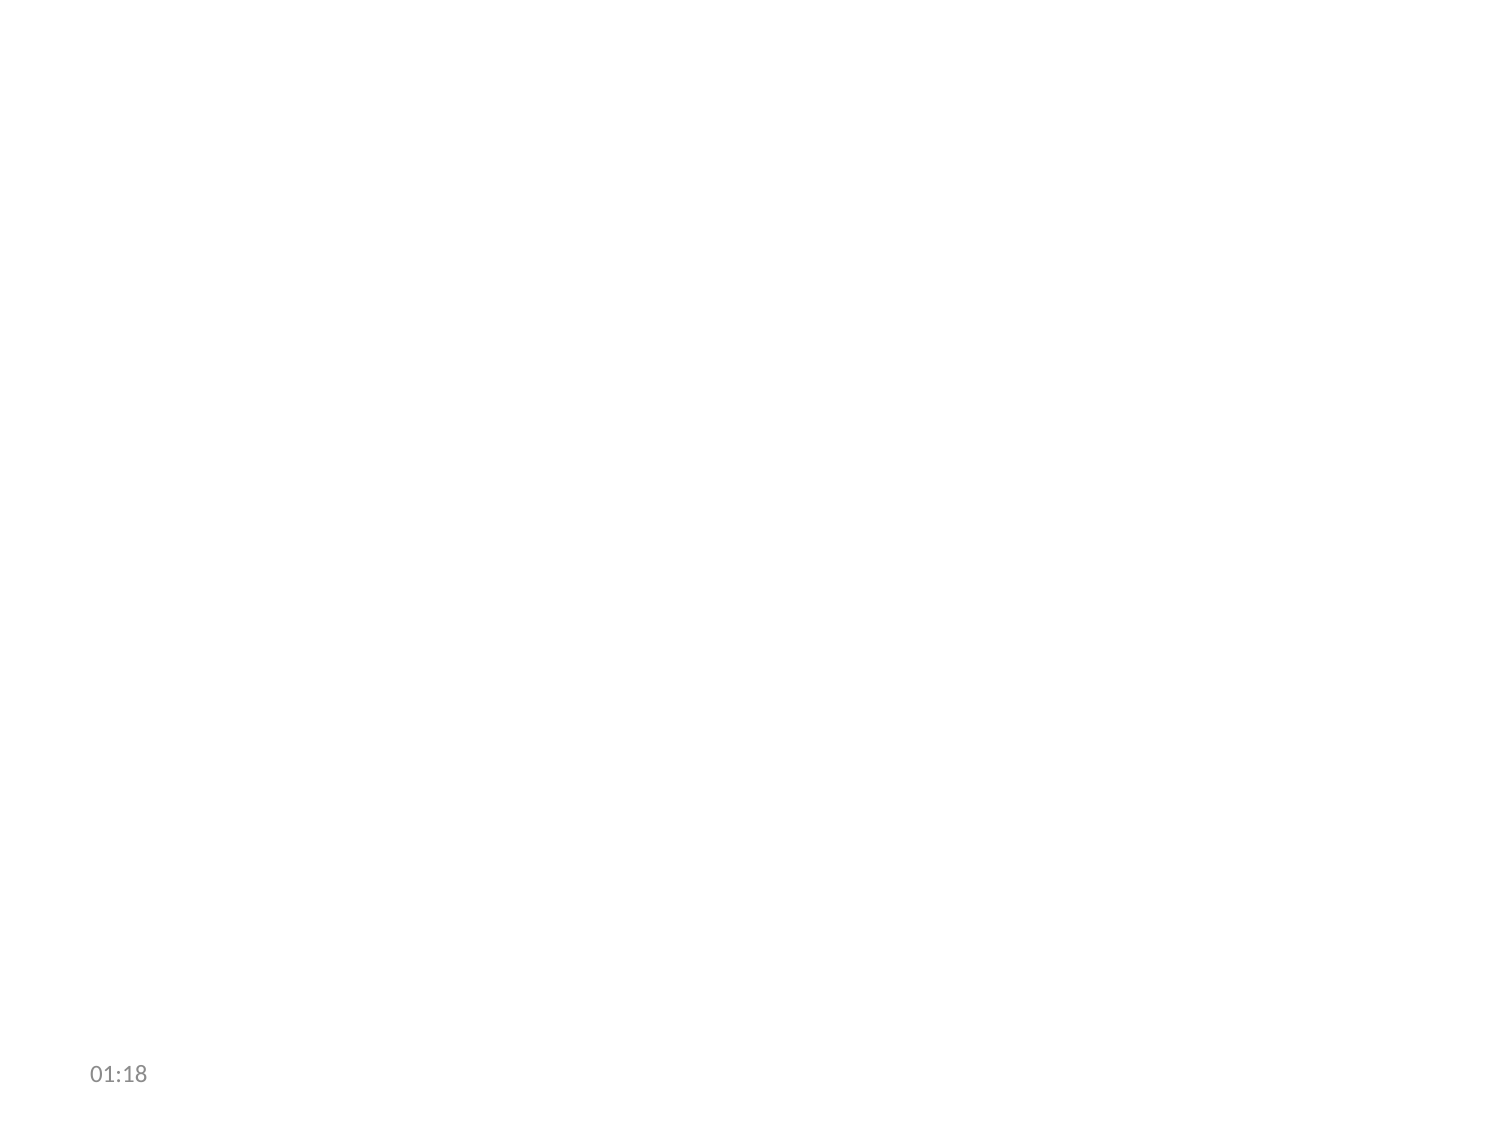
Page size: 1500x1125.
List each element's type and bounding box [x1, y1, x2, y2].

slide_number [75, 1042, 425, 1103]
